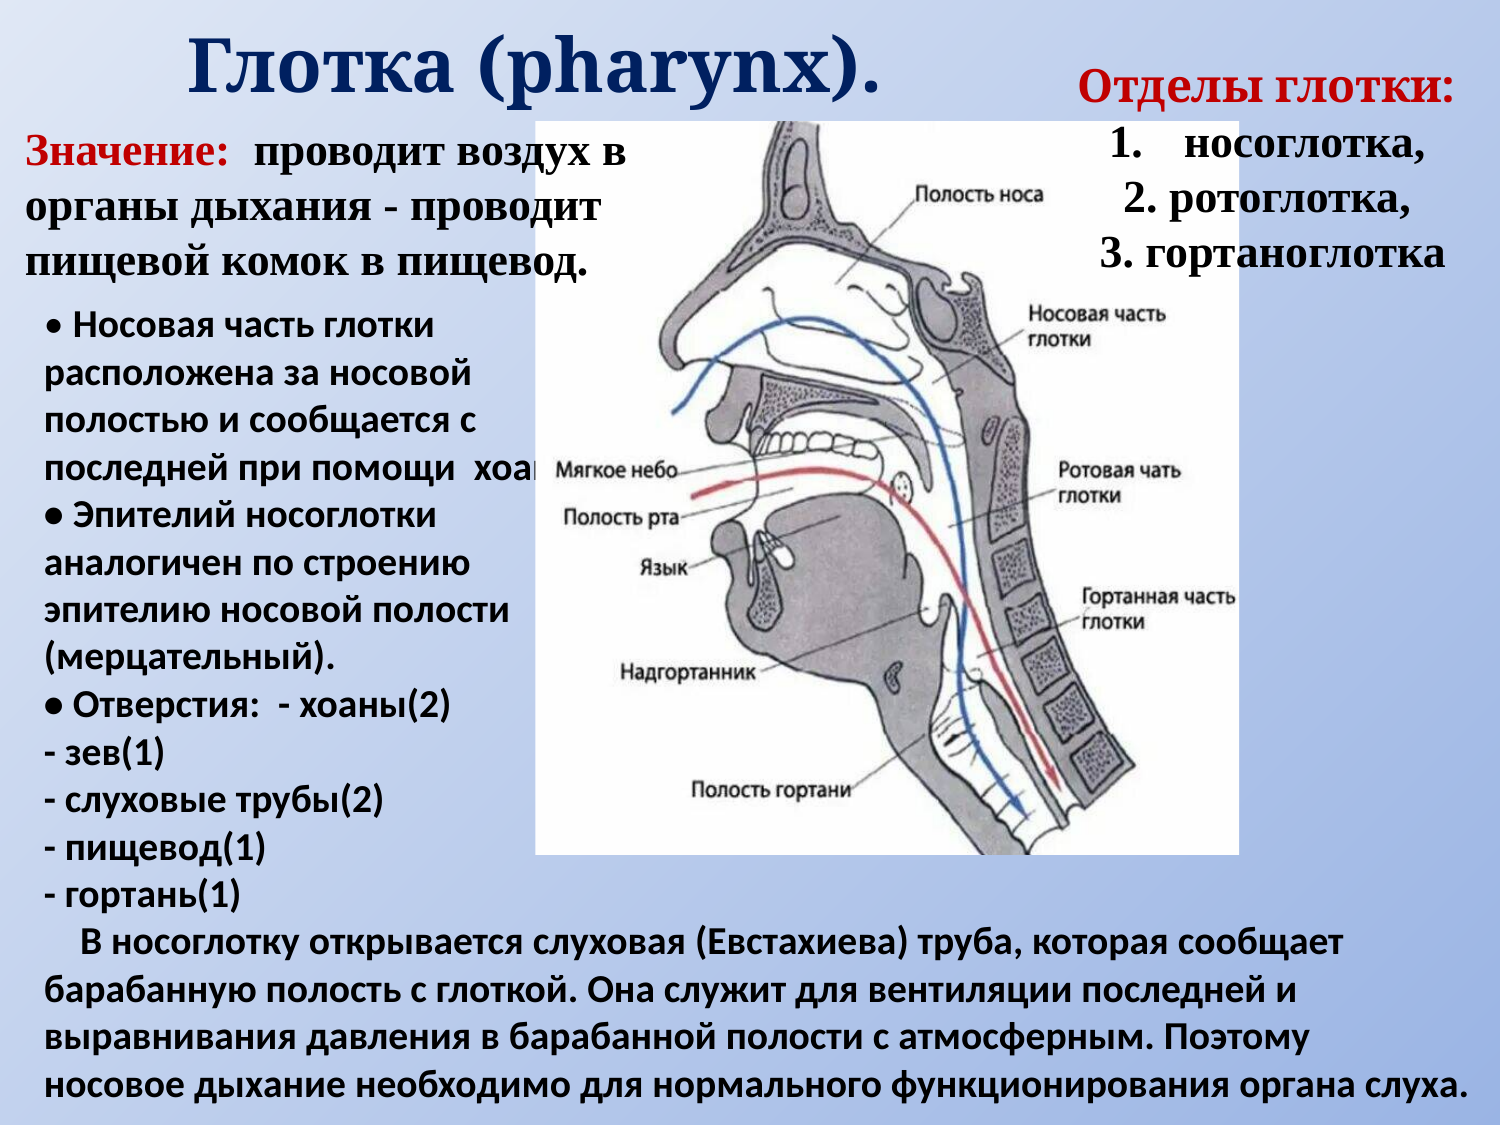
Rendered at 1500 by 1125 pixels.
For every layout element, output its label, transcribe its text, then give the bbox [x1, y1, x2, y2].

text_box Отделы глотки: носоглотка, 2. ротоглотка, 3. гортаноглотка [1050, 49, 1496, 284]
text_box • Носовая часть глотки расположена за носовой полостью и сообщается с последней при помощи хоан. • Эпителий носоглотки аналогичен по строению эпителию носовой полости (мерцательный). • Отверстия: - хоаны(2) - зев(1) - слуховые трубы(2) - пищевод(1) - гортань(1) В носоглотку открывается слуховая (Евстахиева) труба, которая сообщает барабанную полость с глоткой. Она служит для вентиляции последней и выравнивания давления в барабанной полости с атмосферным. Поэтому носовое дыхание необходимо для нормального функционирования органа слуха. [29, 290, 1500, 1113]
text_box Значение: проводит воздух в органы дыхания - проводит пищевой комок в пищевод. [10, 112, 761, 293]
title Глотка (pharynx). [87, 31, 983, 119]
picture [535, 120, 1240, 856]
